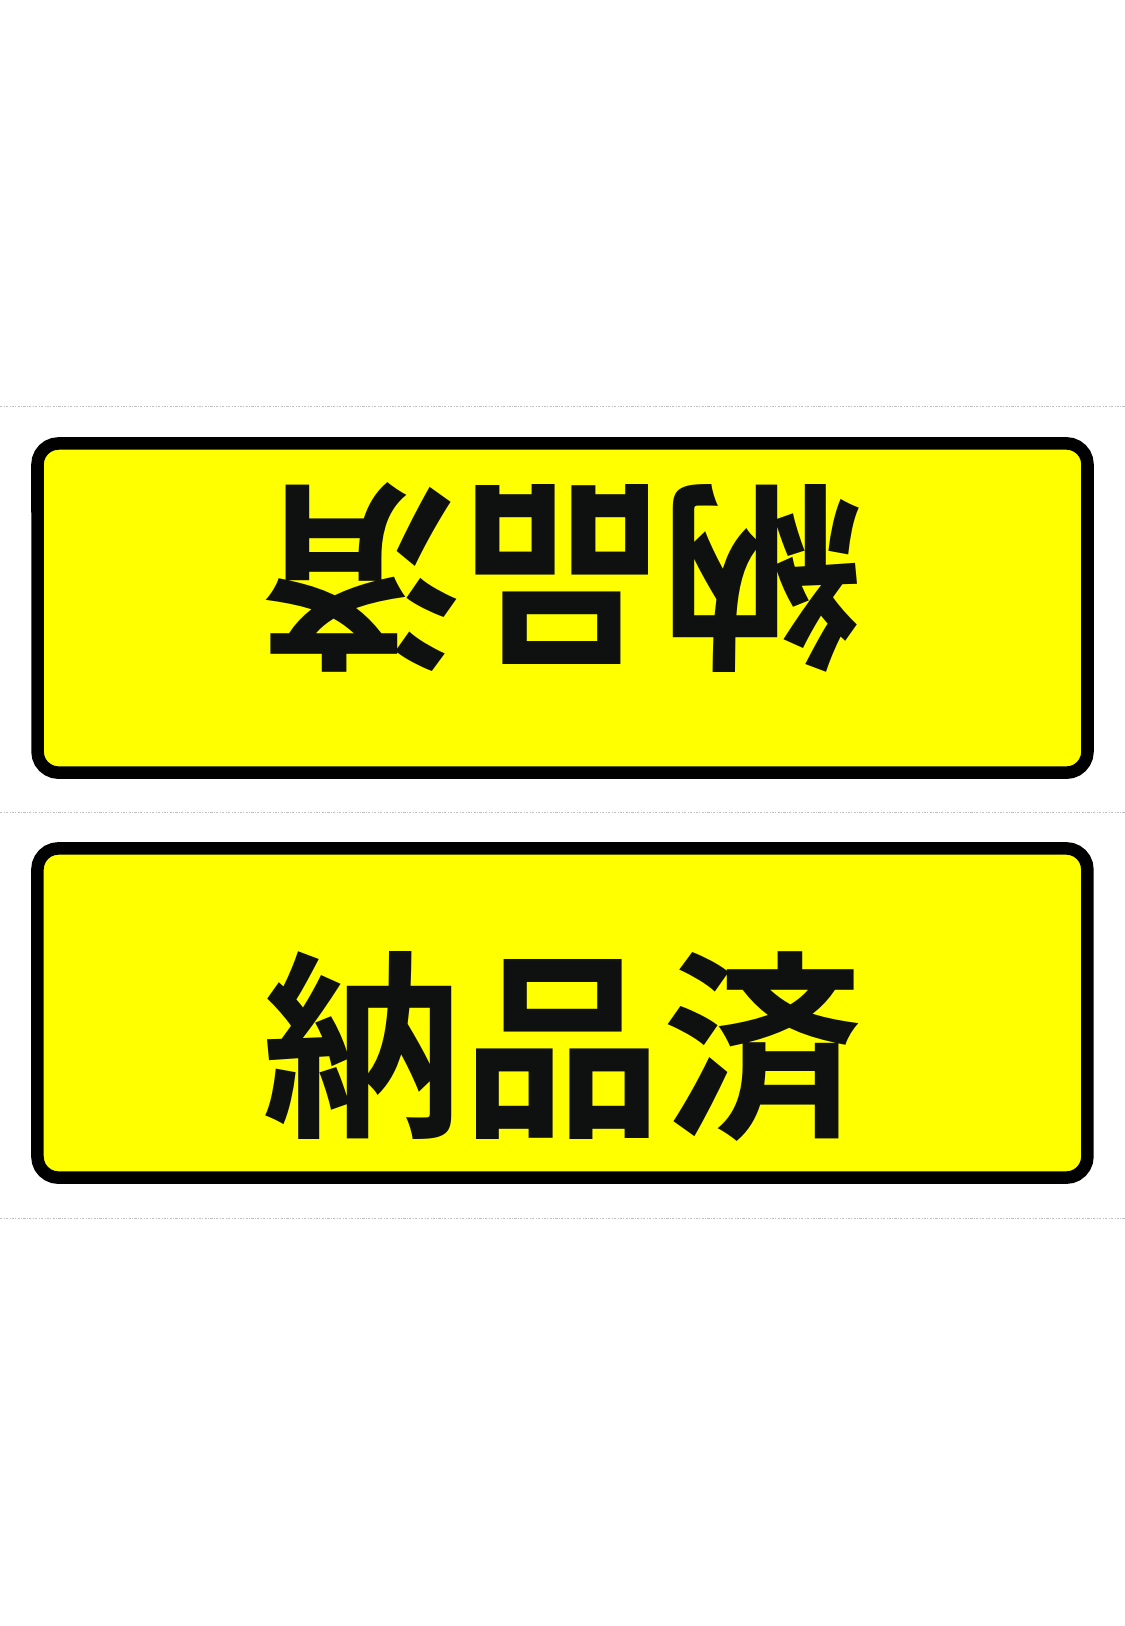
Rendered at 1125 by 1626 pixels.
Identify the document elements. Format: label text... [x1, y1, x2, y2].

text_box 納品済 [247, 454, 878, 710]
text_box 納品済 [247, 914, 878, 1170]
text_box [36, 847, 1089, 1179]
text_box [36, 442, 1089, 774]
